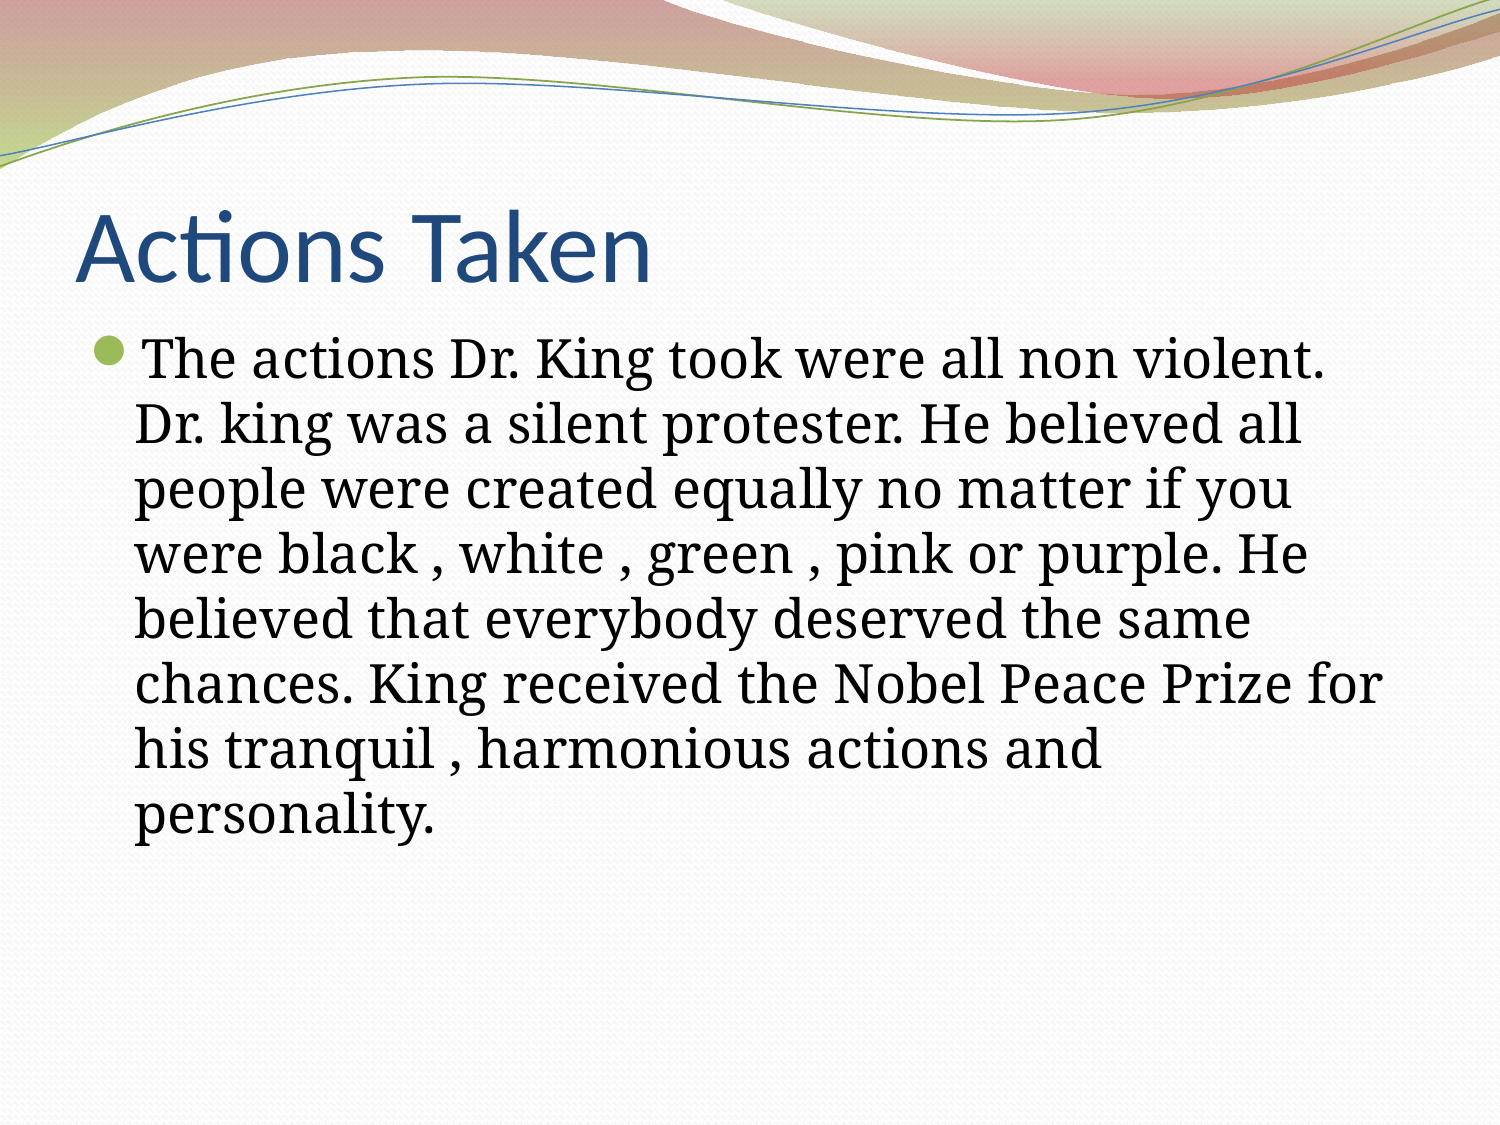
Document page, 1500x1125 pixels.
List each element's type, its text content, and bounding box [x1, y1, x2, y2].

title Actions Taken [75, 115, 1425, 303]
list The actions Dr. King took were all non violent. Dr. king was a silent protester. He believed all people were created equally no matter if you were black , white , green , pink or purple. He believed that everybody deserved the same chances. King received the Nobel Peace Prize for his tranquil , harmonious actions and personality. [75, 317, 1425, 1038]
